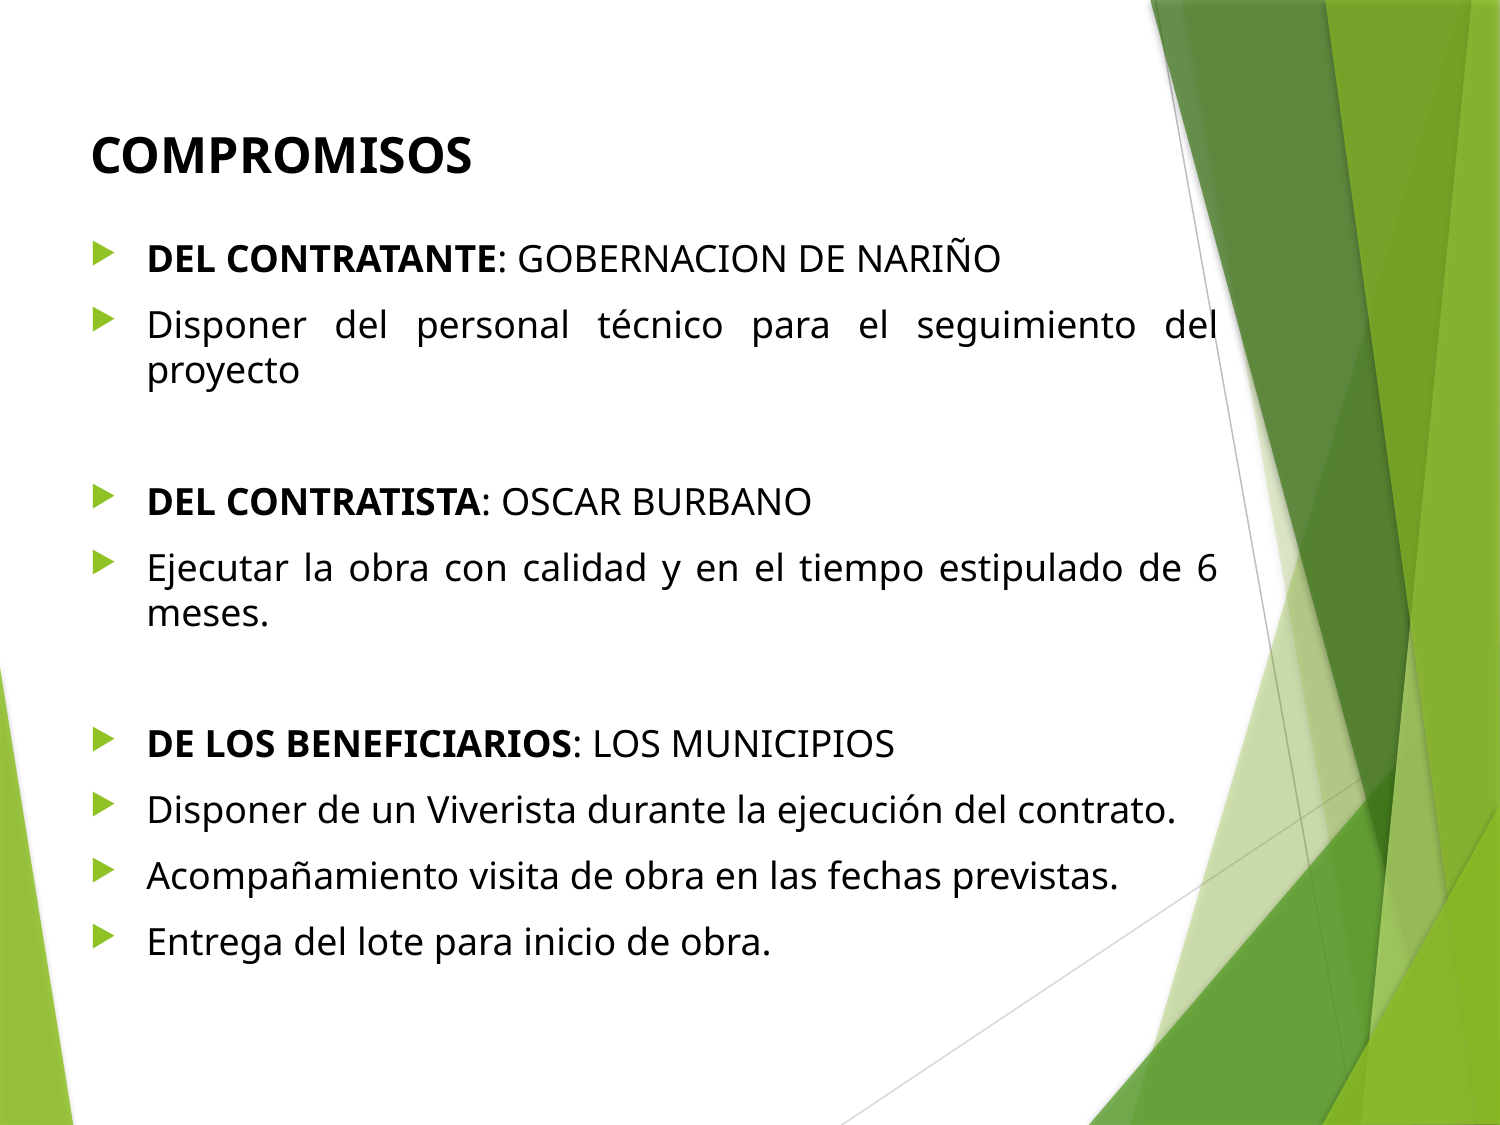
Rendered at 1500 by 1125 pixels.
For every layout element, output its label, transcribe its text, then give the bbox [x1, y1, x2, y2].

title COMPROMISOS [75, 115, 1425, 232]
list DEL CONTRATANTE: GOBERNACION DE NARIÑO Disponer del personal técnico para el seguimiento del proyecto DEL CONTRATISTA: OSCAR BURBANO Ejecutar la obra con calidad y en el tiempo estipulado de 6 meses. DE LOS BENEFICIARIOS: LOS MUNICIPIOS Disponer de un Viverista durante la ejecución del contrato. Acompañamiento visita de obra en las fechas previstas. Entrega del lote para inicio de obra. [75, 227, 1235, 941]
